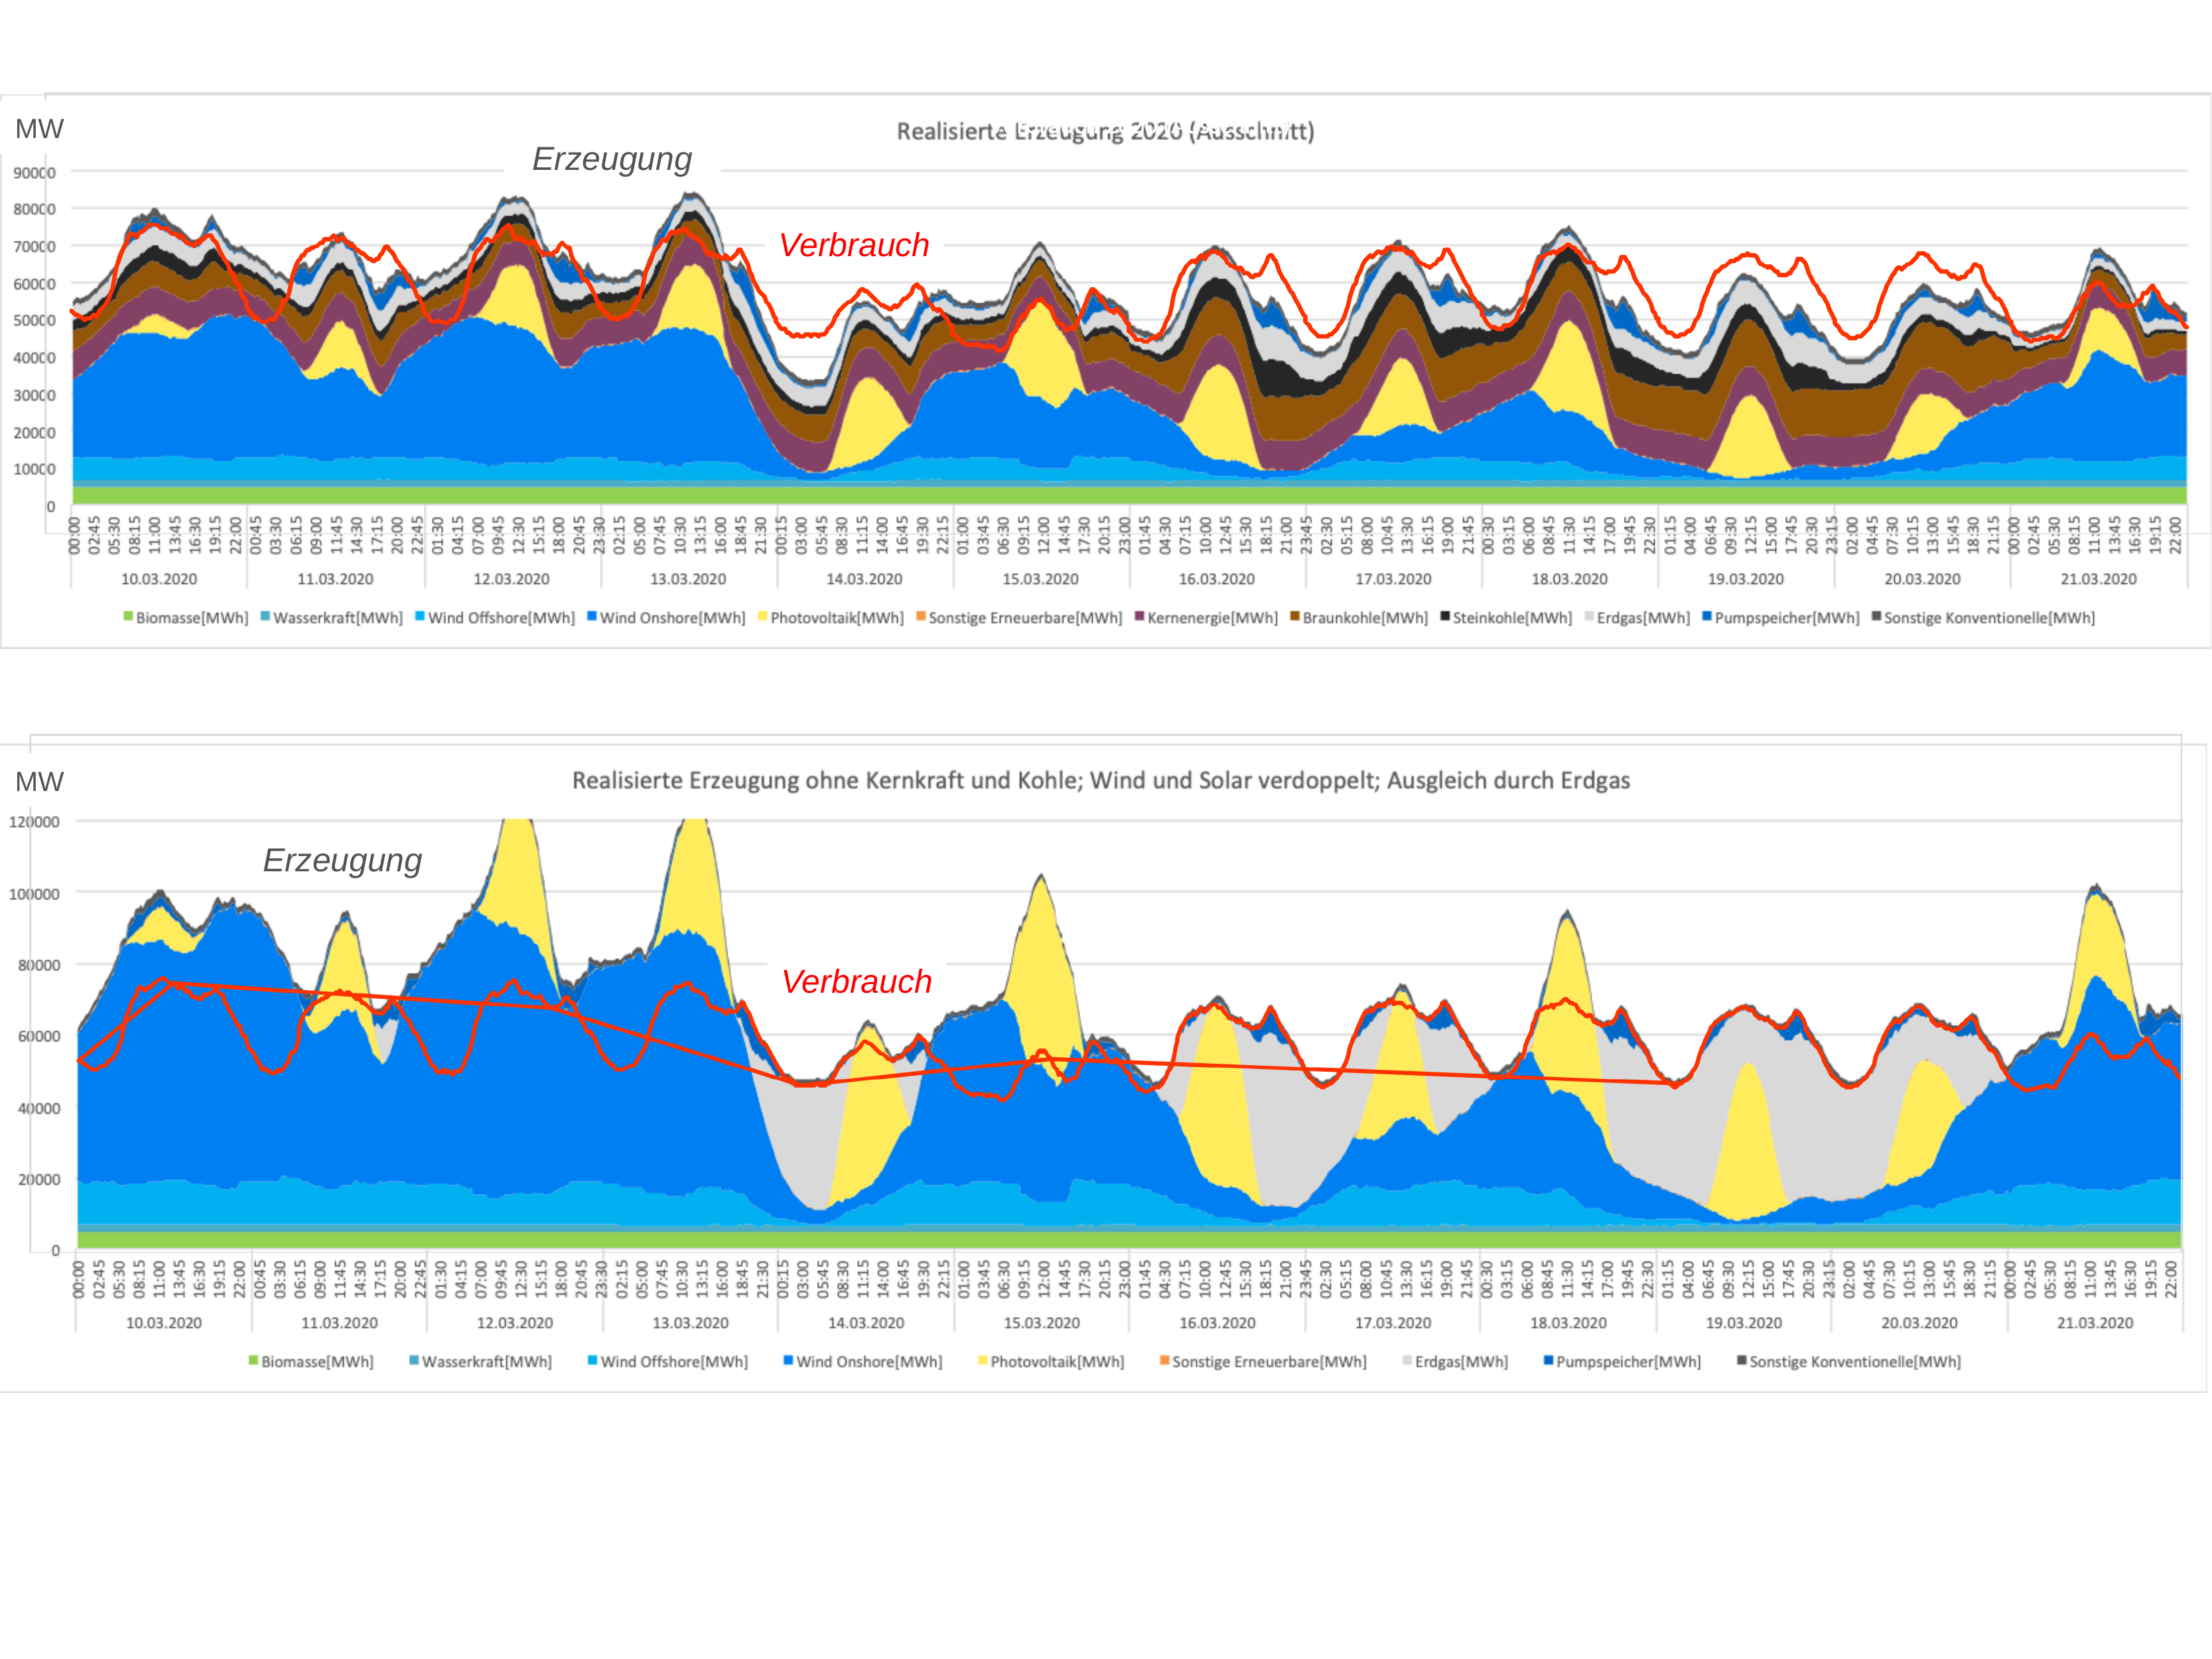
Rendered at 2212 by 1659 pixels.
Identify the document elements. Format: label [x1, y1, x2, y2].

picture [0, 92, 2212, 649]
picture [0, 733, 2207, 1394]
